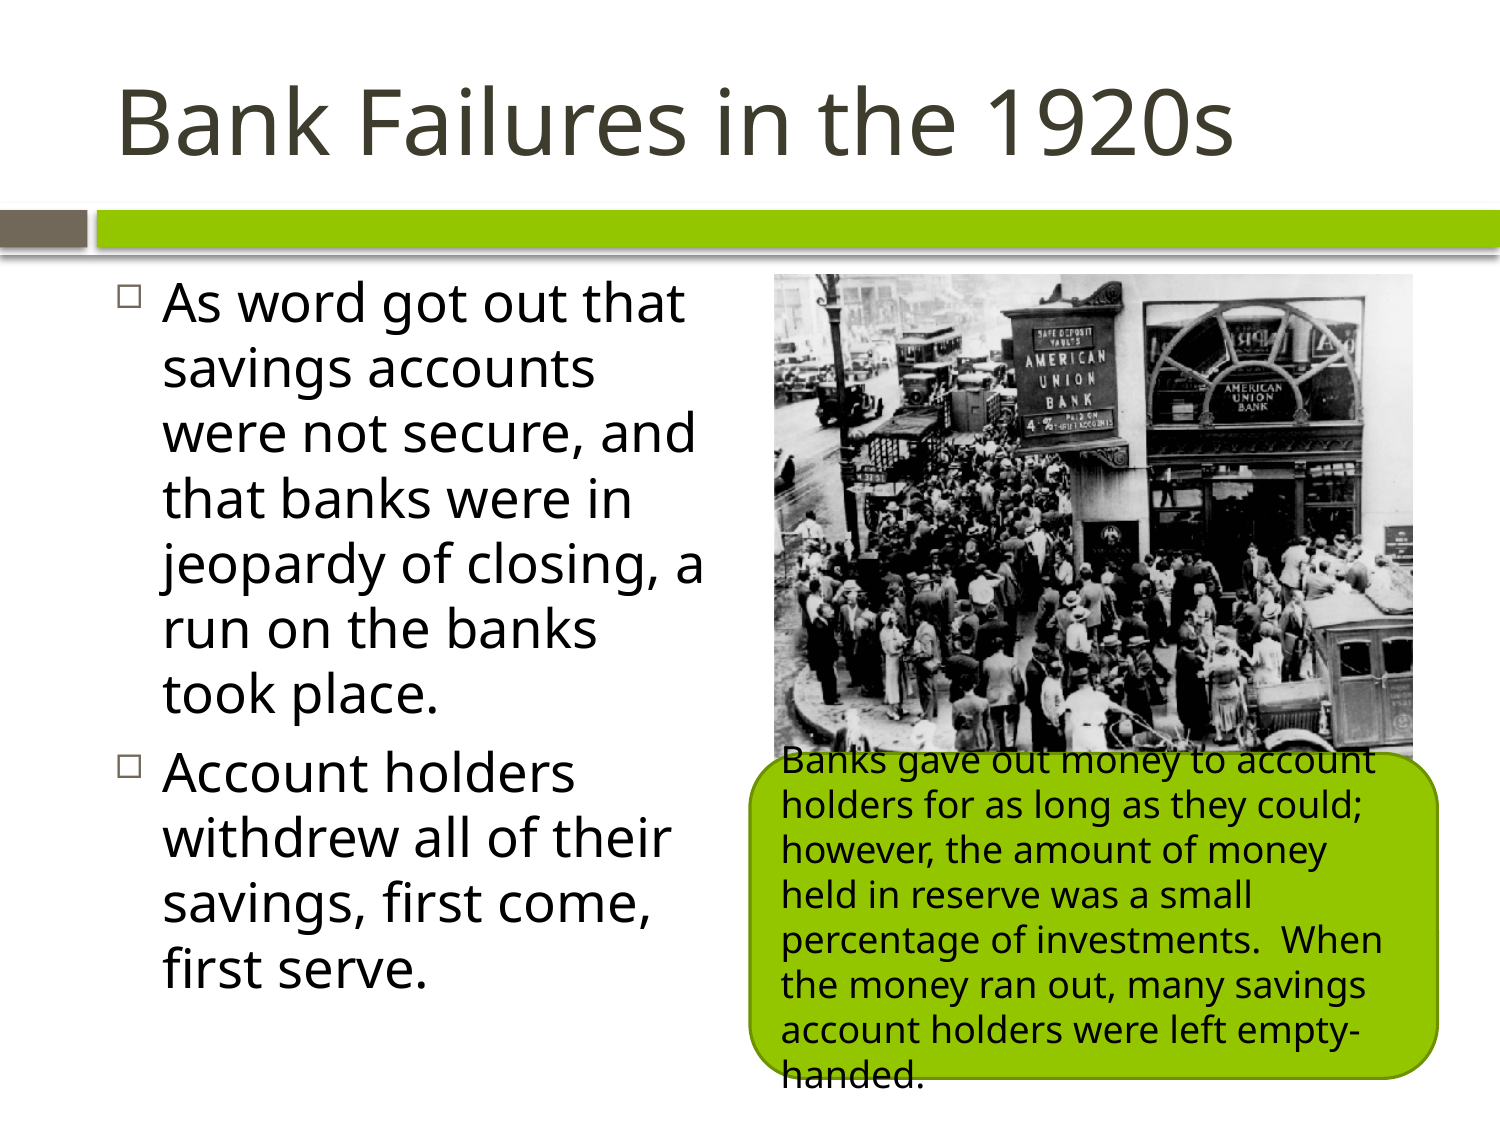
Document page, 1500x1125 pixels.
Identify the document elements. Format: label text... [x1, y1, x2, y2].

title Bank Failures in the 1920s [99, 37, 1438, 200]
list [774, 274, 1413, 770]
list As word got out that savings accounts were not secure, and that banks were in jeopardy of closing, a run on the banks took place. Account holders withdrew all of their savings, first come, first serve. [99, 260, 738, 1011]
text_box Banks gave out money to account holders for as long as they could; however, the amount of money held in reserve was a small percentage of investments. When the money ran out, many savings account holders were left empty-handed. [748, 764, 1440, 1080]
